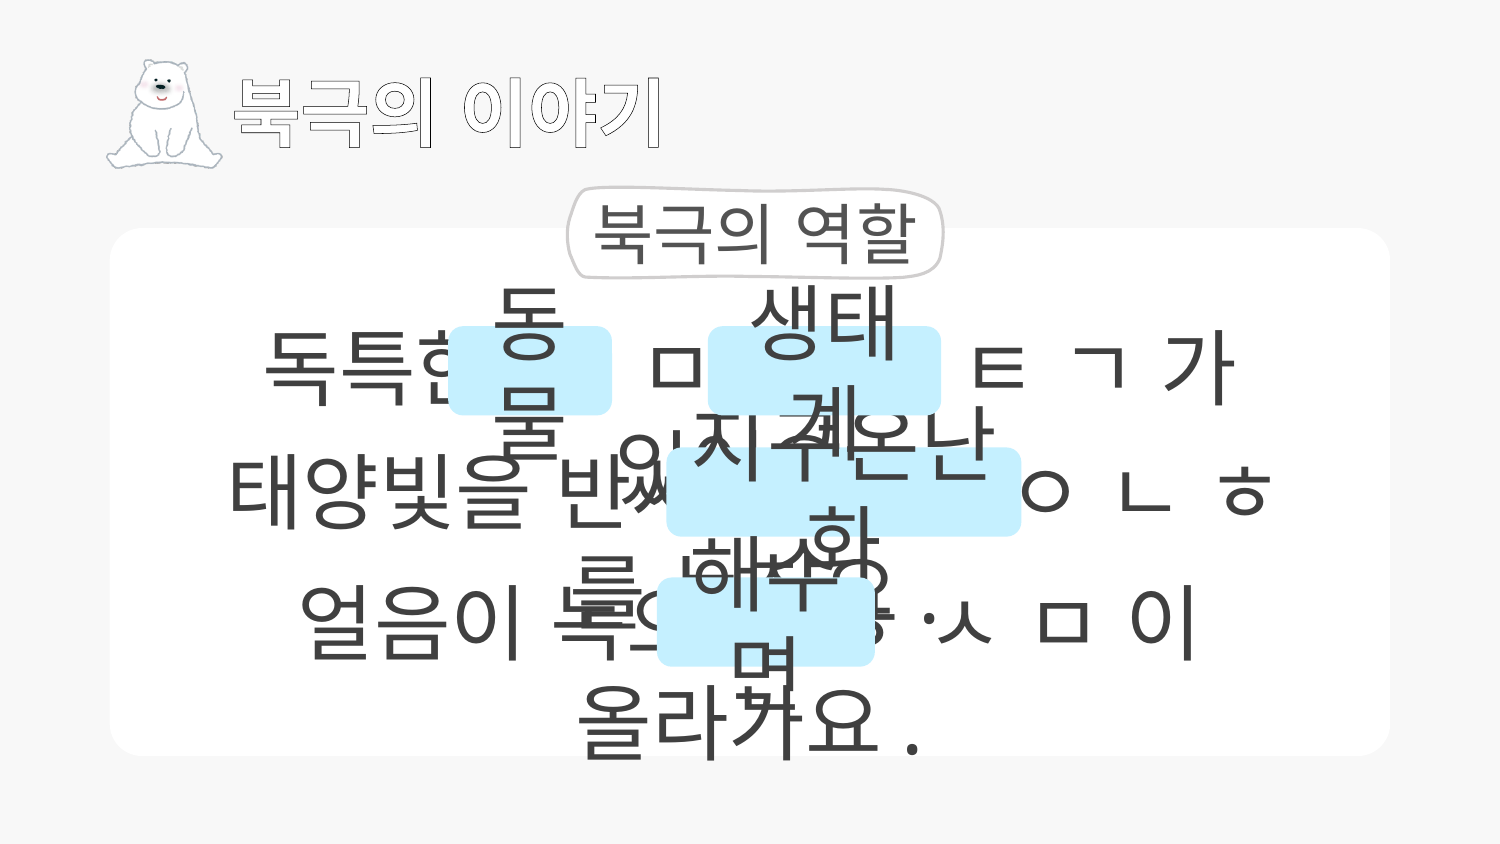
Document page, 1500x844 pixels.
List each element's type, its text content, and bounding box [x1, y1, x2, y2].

text_box 독특한 ㄷ ㅁ 과 ㅅ ㅌ ㄱ 가 있어요. [157, 308, 1343, 524]
text_box 해수면 [655, 576, 876, 668]
text_box 얼음이 녹으면 ㅎ ㅅ ㅁ 이 올라가요. [182, 564, 1318, 779]
text_box 북극의 역할 [566, 186, 945, 280]
text_box 동물 [447, 325, 614, 417]
text_box 태양빛을 반사해 ㅈ ㄱ ㅇ ㄴ ㅎ 를 늦춰요. [197, 432, 1314, 564]
picture [101, 51, 227, 177]
text_box 북극의 이야기 [227, 82, 1059, 140]
text_box 생태계 [706, 325, 943, 417]
text_box [108, 226, 1392, 758]
text_box 지구온난화 [665, 446, 1023, 538]
